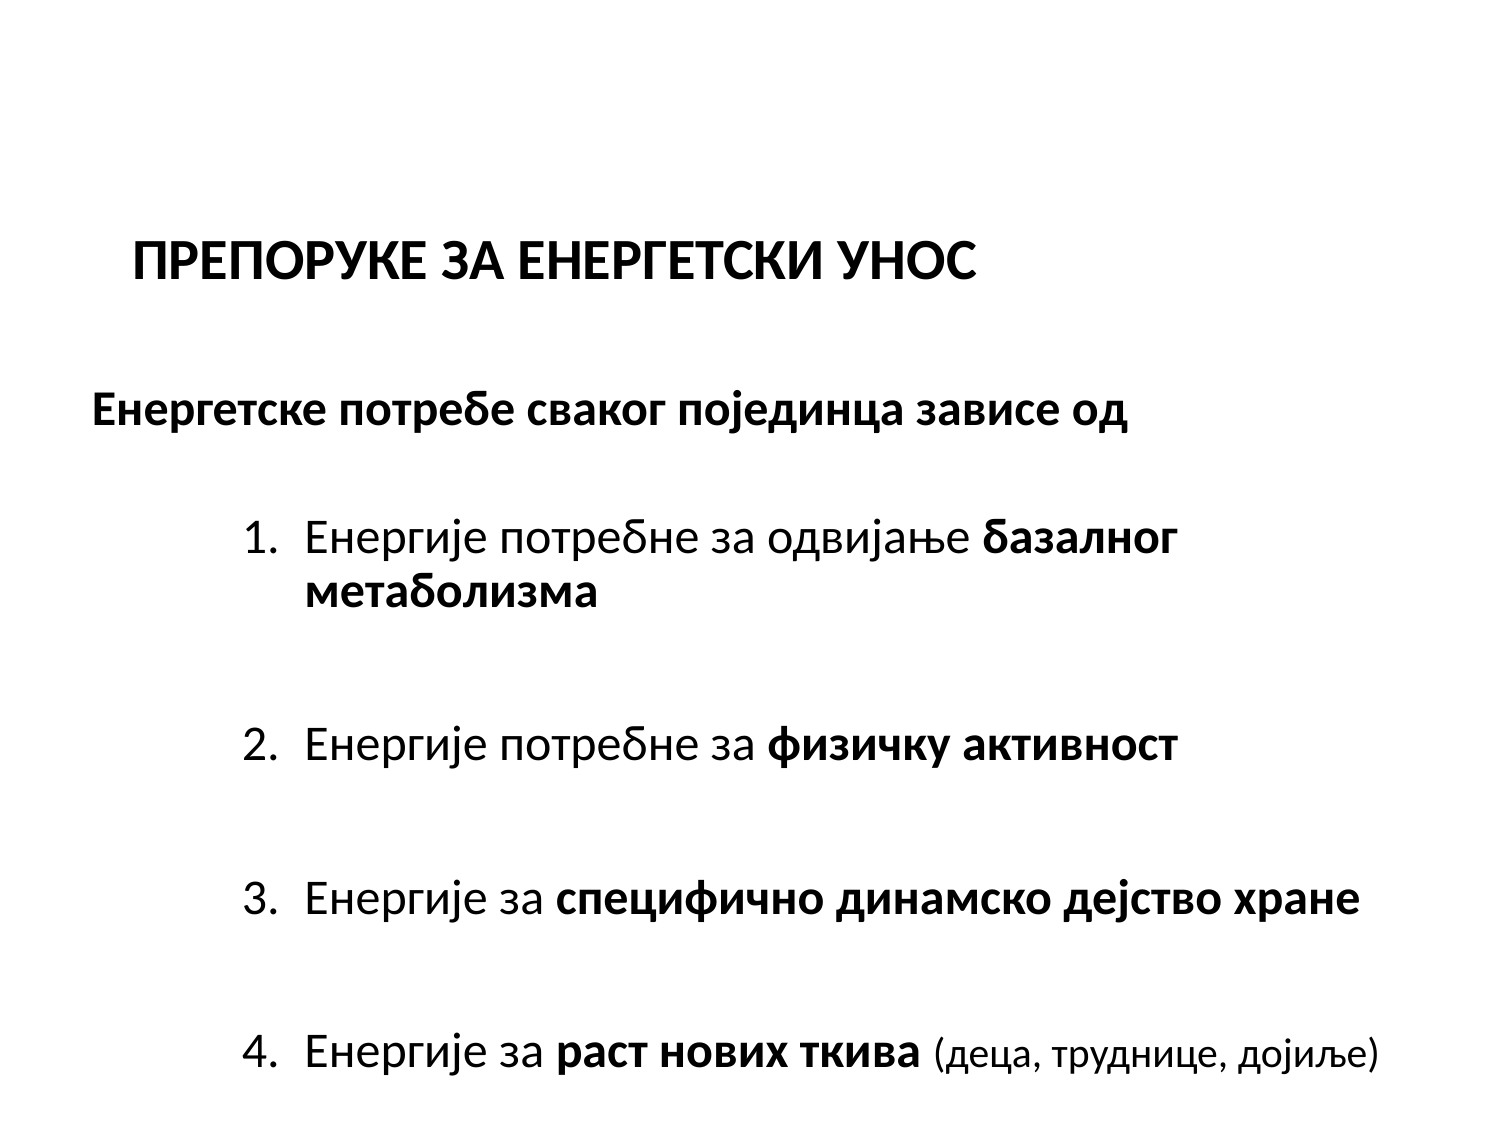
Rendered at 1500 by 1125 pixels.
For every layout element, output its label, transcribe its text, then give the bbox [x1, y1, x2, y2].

title ПРЕПОРУКЕ ЗА ЕНЕРГЕТСКИ УНОС [117, 199, 1257, 304]
list Енергетске потребе сваког појединца зависе од Енергије потребне за одвијање базалног метаболизма Енергије потребне за физичку активност Енергије за специфично динамско дејство хране Енергије за раст нових ткива (деца, труднице, дојиље) [76, 304, 1483, 1106]
